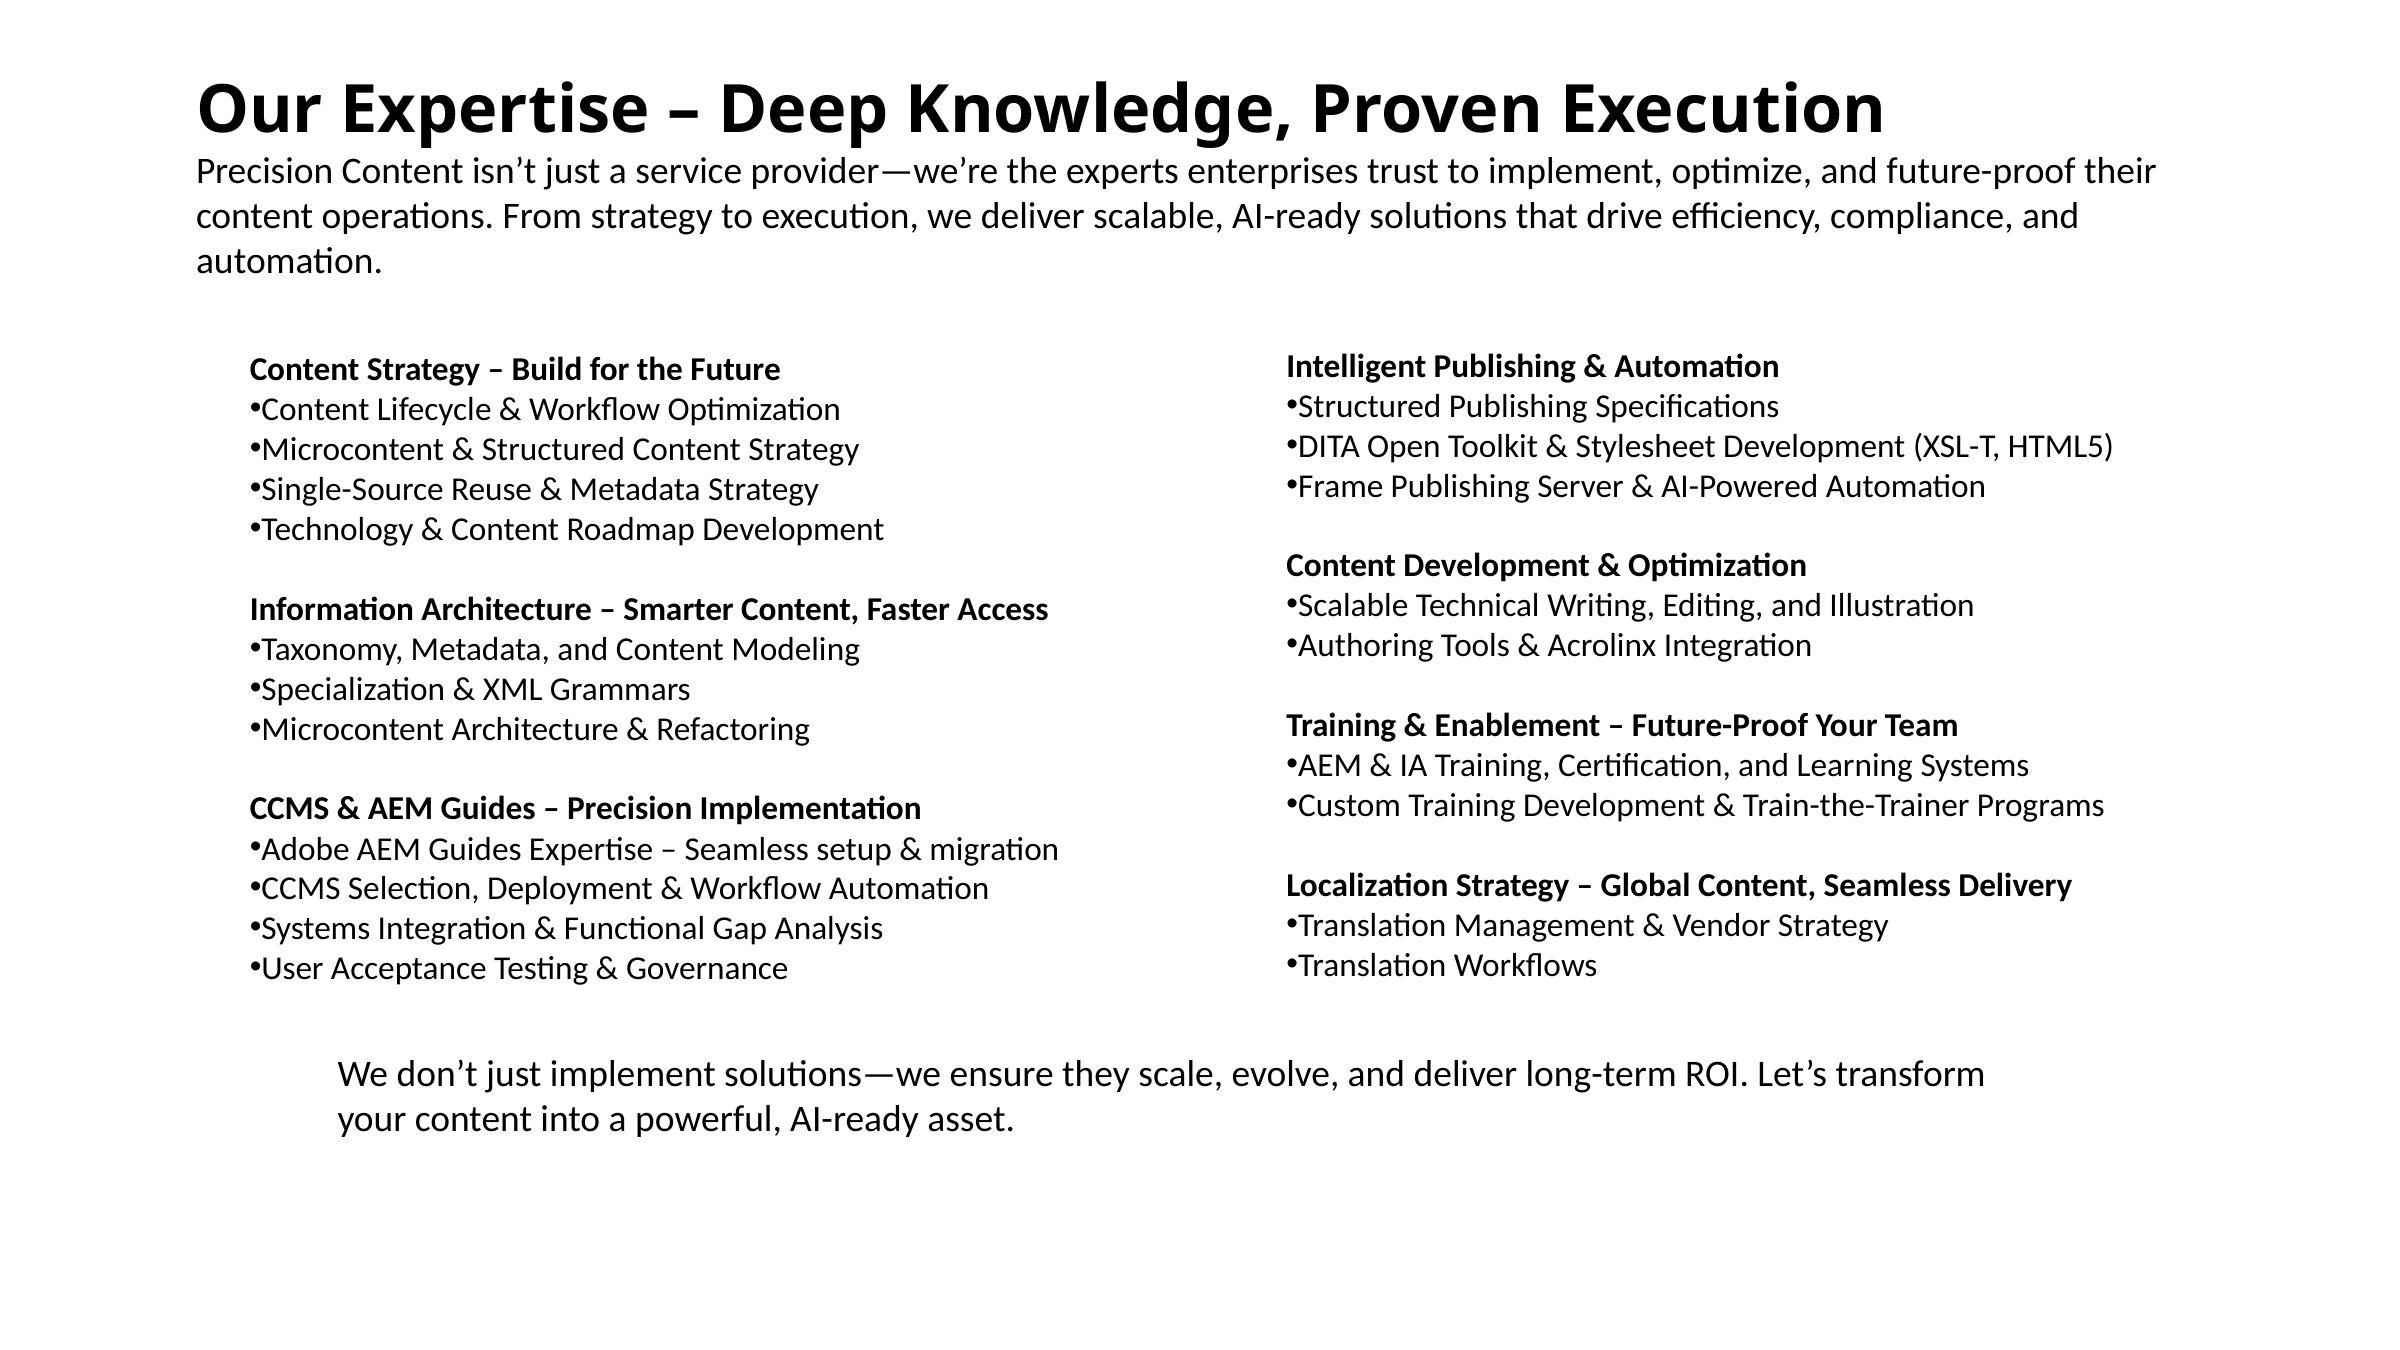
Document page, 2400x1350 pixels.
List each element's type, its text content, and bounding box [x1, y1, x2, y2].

text_box We don’t just implement solutions—we ensure they scale, evolve, and deliver long-term ROI. Let’s transform your content into a powerful, AI-ready asset. [322, 1042, 2078, 1147]
text_box Our Expertise – Deep Knowledge, Proven Execution Precision Content isn’t just a service provider—we’re the experts enterprises trust to implement, optimize, and future-proof their content operations. From strategy to execution, we deliver scalable, AI-ready solutions that drive efficiency, compliance, and automation. [181, 58, 2224, 334]
text_box Content Strategy – Build for the Future Content Lifecycle & Workflow Optimization Microcontent & Structured Content Strategy Single-Source Reuse & Metadata Strategy Technology & Content Roadmap Development Information Architecture – Smarter Content, Faster Access Taxonomy, Metadata, and Content Modeling Specialization & XML Grammars Microcontent Architecture & Refactoring CCMS & AEM Guides – Precision Implementation Adobe AEM Guides Expertise – Seamless setup & migration CCMS Selection, Deployment & Workflow Automation Systems Integration & Functional Gap Analysis User Acceptance Testing & Governance [235, 340, 1271, 994]
text_box Intelligent Publishing & Automation Structured Publishing Specifications DITA Open Toolkit & Stylesheet Development (XSL-T, HTML5) Frame Publishing Server & AI-Powered Automation Content Development & Optimization Scalable Technical Writing, Editing, and Illustration Authoring Tools & Acrolinx Integration Training & Enablement – Future-Proof Your Team AEM & IA Training, Certification, and Learning Systems Custom Training Development & Train-the-Trainer Programs Localization Strategy – Global Content, Seamless Delivery Translation Management & Vendor Strategy Translation Workflows [1271, 336, 2253, 1030]
